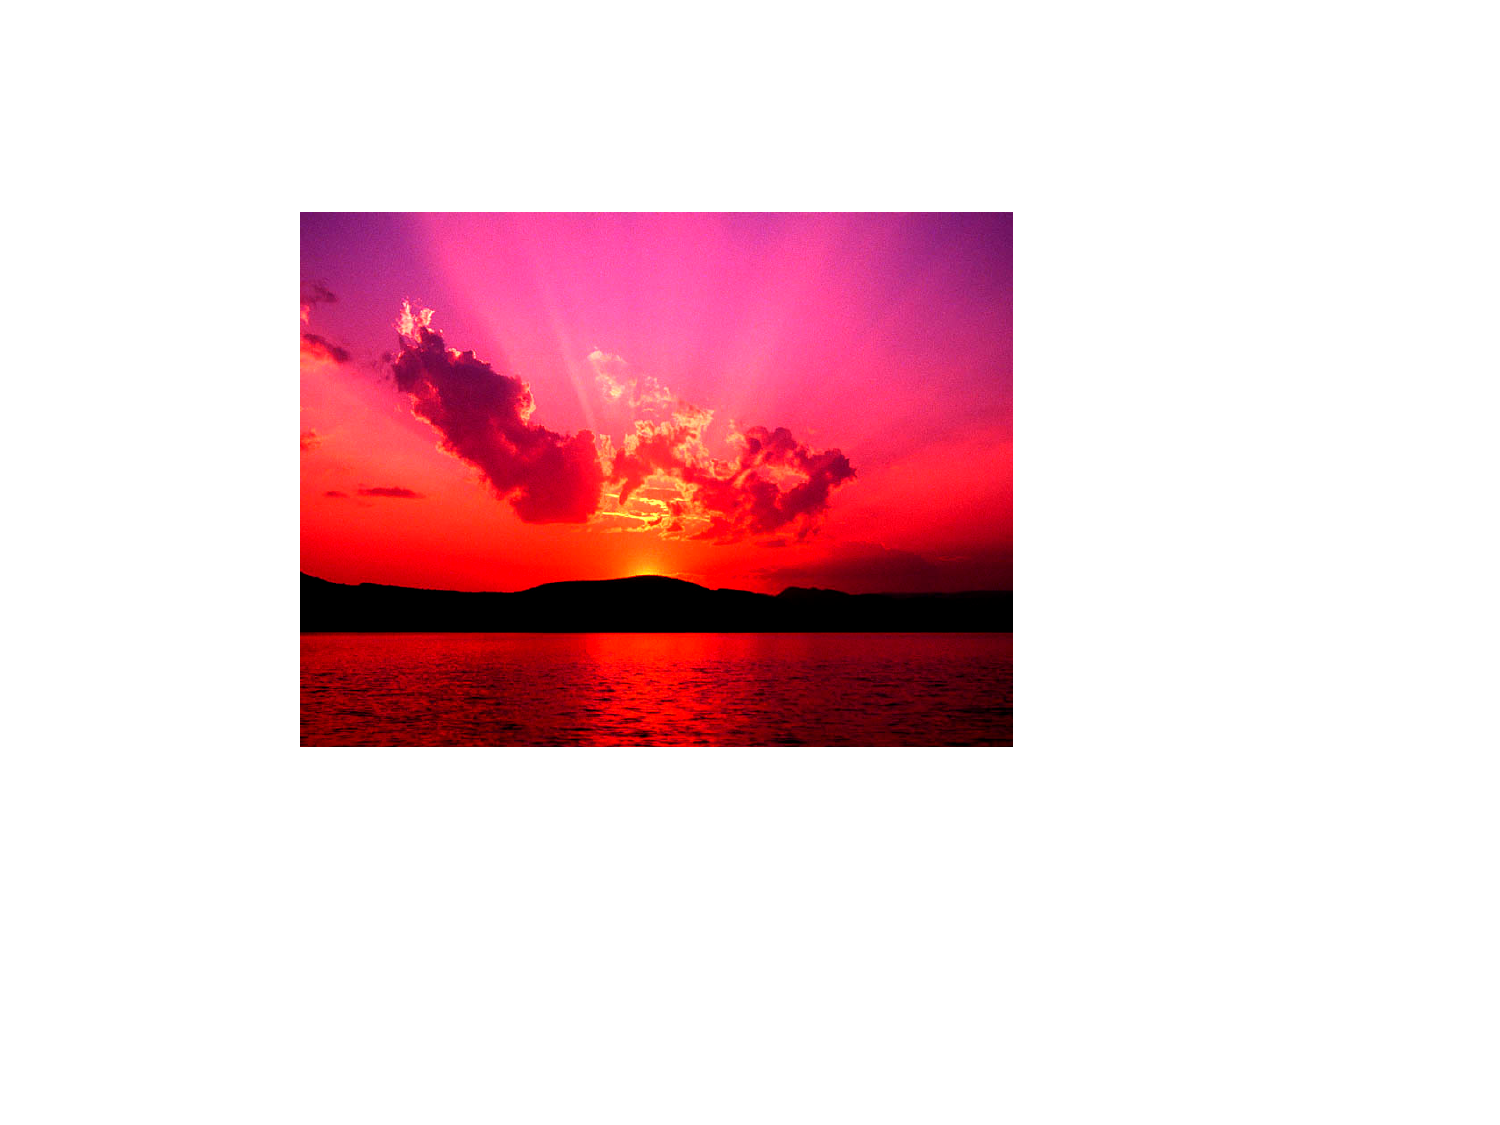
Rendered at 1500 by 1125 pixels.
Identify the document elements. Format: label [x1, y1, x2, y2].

picture [299, 212, 1013, 748]
